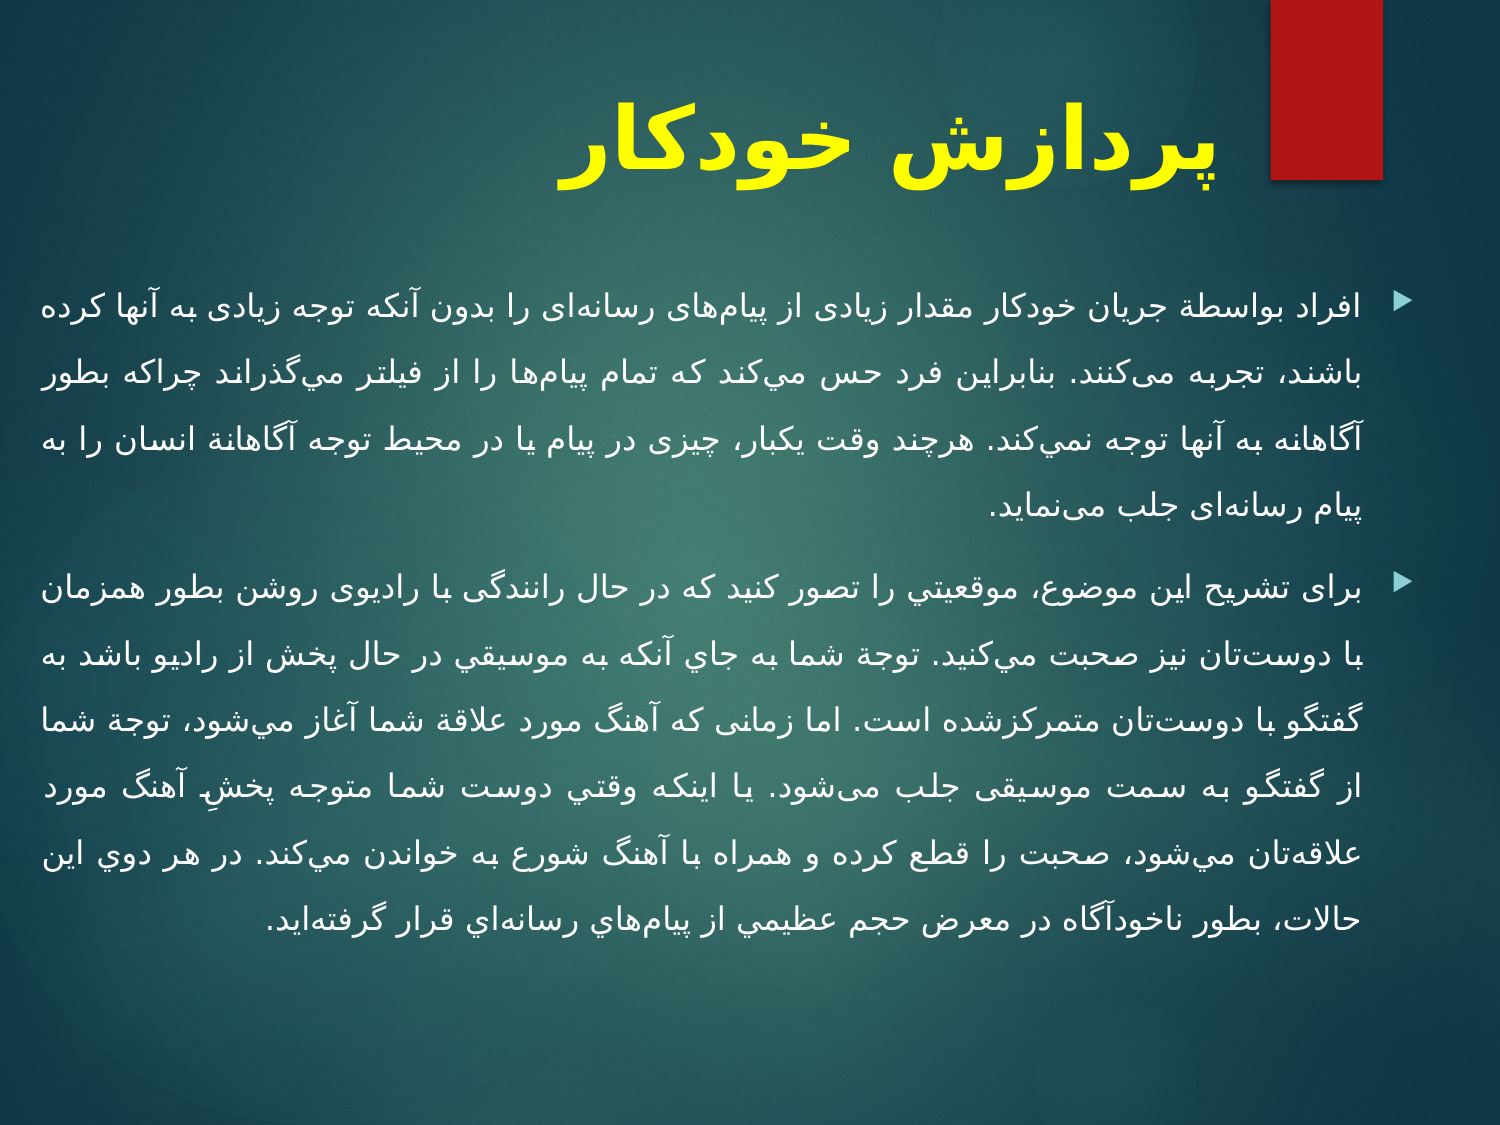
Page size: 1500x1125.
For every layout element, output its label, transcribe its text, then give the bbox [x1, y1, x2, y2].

title پردازش خودکار [79, 74, 1237, 304]
list افراد بواسطة جریان خودکار مقدار زیادی از پیام‌های رسانه‌ای را بدون آنکه توجه زیادی به آنها کرده باشند، تجربه می‌کنند. بنابراین فرد حس مي‌كند كه تمام پيام‌ها را از فيلتر مي‌گذراند چراكه بطور آگاهانه به آنها توجه نمي‌كند. هرچند وقت یکبار، چیزی در پیام یا در محیط توجه آگاهانة انسان‌ را به پیام رسانه‌ای جلب می‌نماید. برای تشریح این موضوع، موقعيتي را تصور کنید كه در حال رانندگی با رادیوی روشن بطور همزمان با دوست‌تان نيز صحبت مي‌كنيد. توجة شما به جاي آنكه به موسيقي در حال پخش از راديو باشد به گفتگو با دوست‌تان متمركزشده است. اما زمانی که آهنگ مورد علاقة شما آغاز مي‌شود، توجة شما از گفتگو به سمت موسیقی جلب می‌شود. يا اينكه وقتي دوست شما متوجه پخشِ آهنگ مورد علاقه‌تان مي‌شود، صحبت را قطع كرده و همراه با آهنگ شورع به خواندن مي‌كند. در هر دوي اين حالات، بطور ناخودآگاه در معرض حجم عظيمي از پيام‌هاي رسانه‌اي قرار گرفته‌ايد. [24, 249, 1425, 1088]
